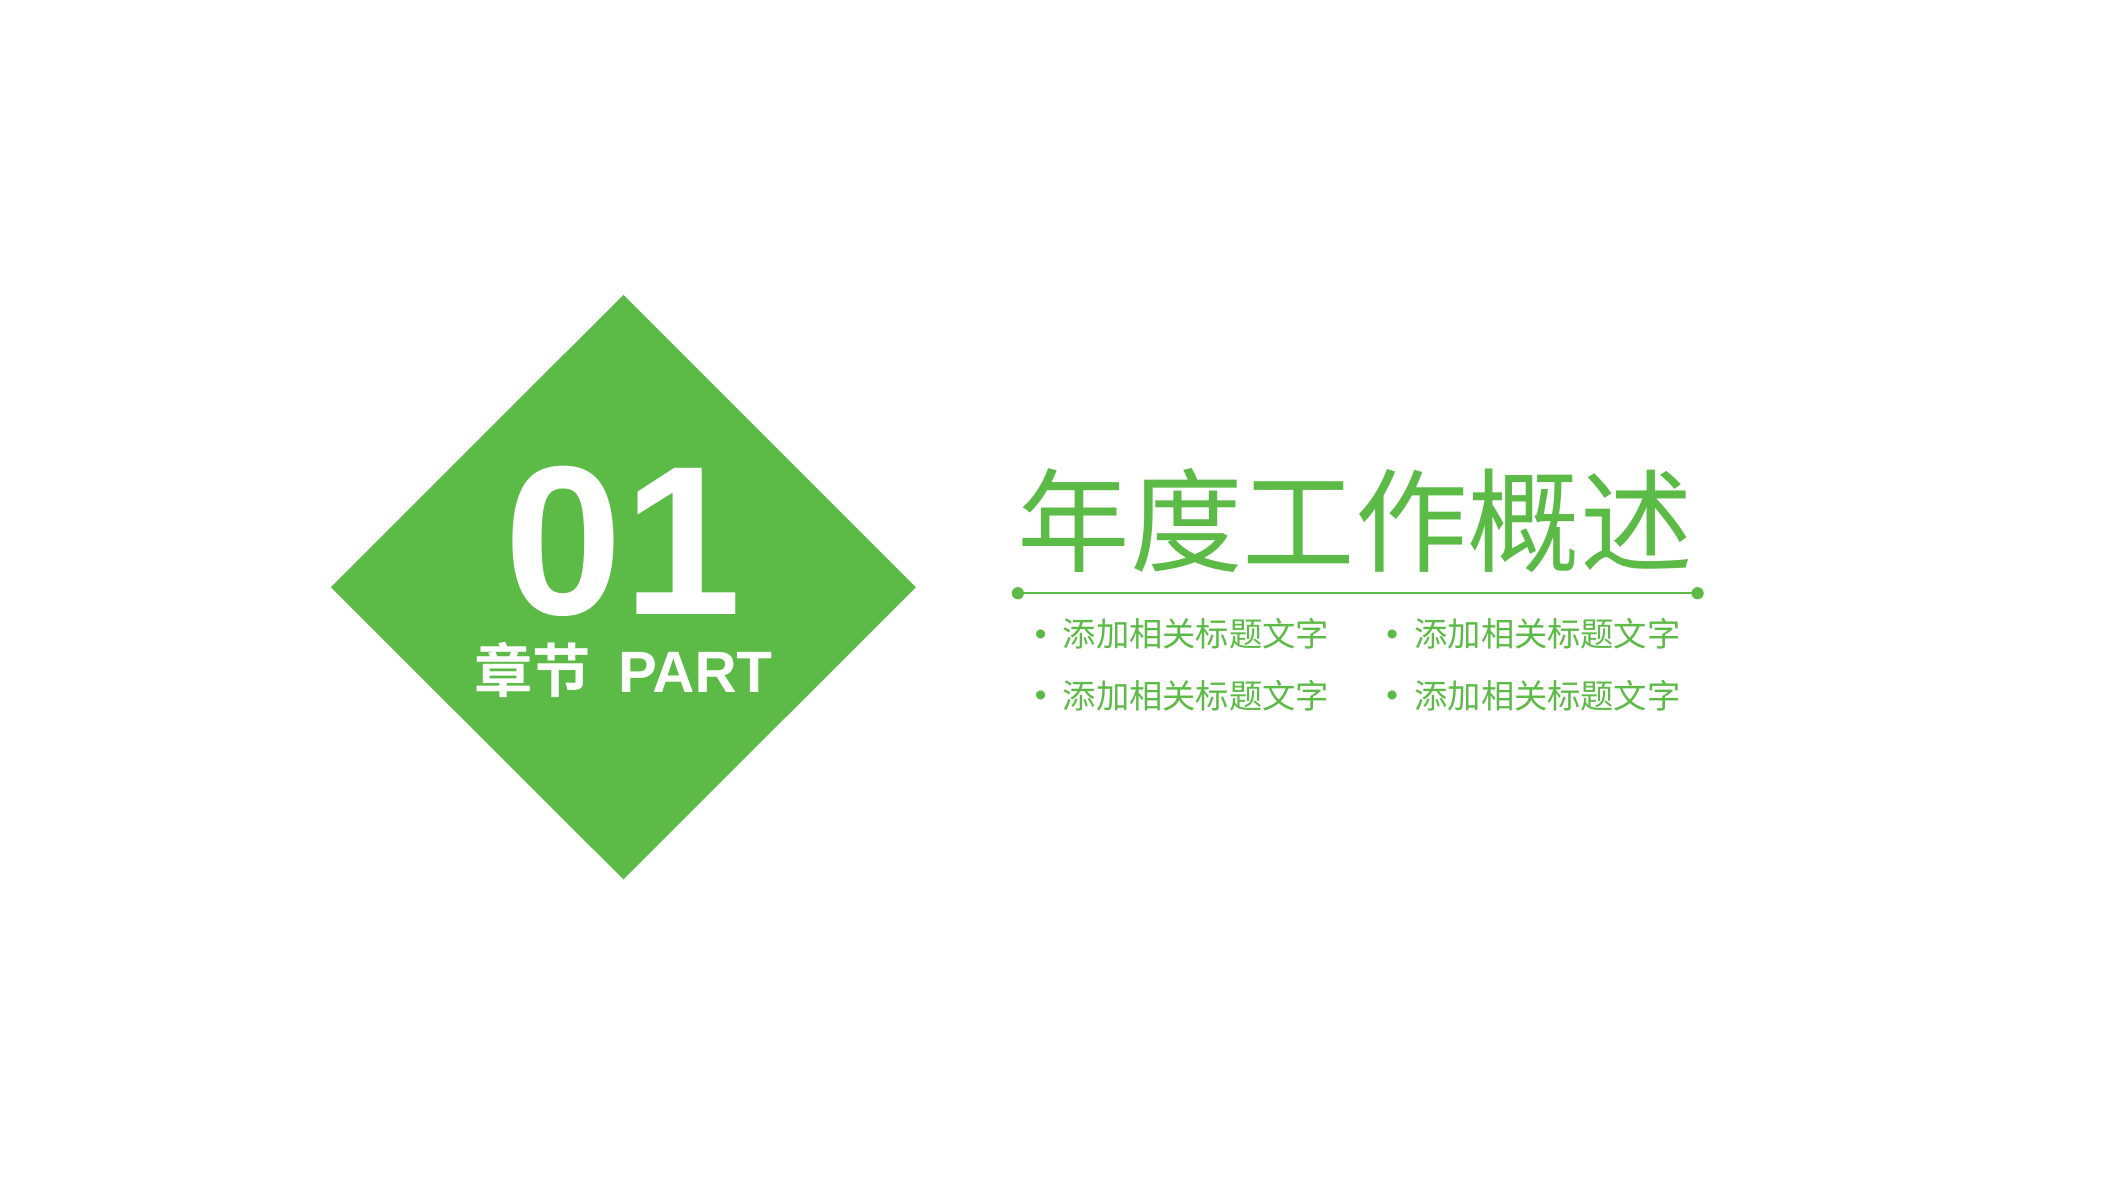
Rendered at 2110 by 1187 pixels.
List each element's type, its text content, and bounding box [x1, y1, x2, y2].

text_box 添加相关标题文字 [1371, 667, 1696, 723]
text_box [330, 434, 484, 634]
text_box 01 [484, 401, 763, 634]
text_box 章节 PART [338, 634, 908, 705]
text_box [448, 705, 799, 880]
text_box 年度工作概述 [1017, 450, 1751, 586]
text_box 添加相关标题文字 [1019, 667, 1344, 723]
text_box 添加相关标题文字 [1019, 606, 1344, 661]
text_box 添加相关标题文字 [1371, 606, 1696, 661]
text_box [517, 294, 730, 401]
text_box [763, 434, 916, 634]
